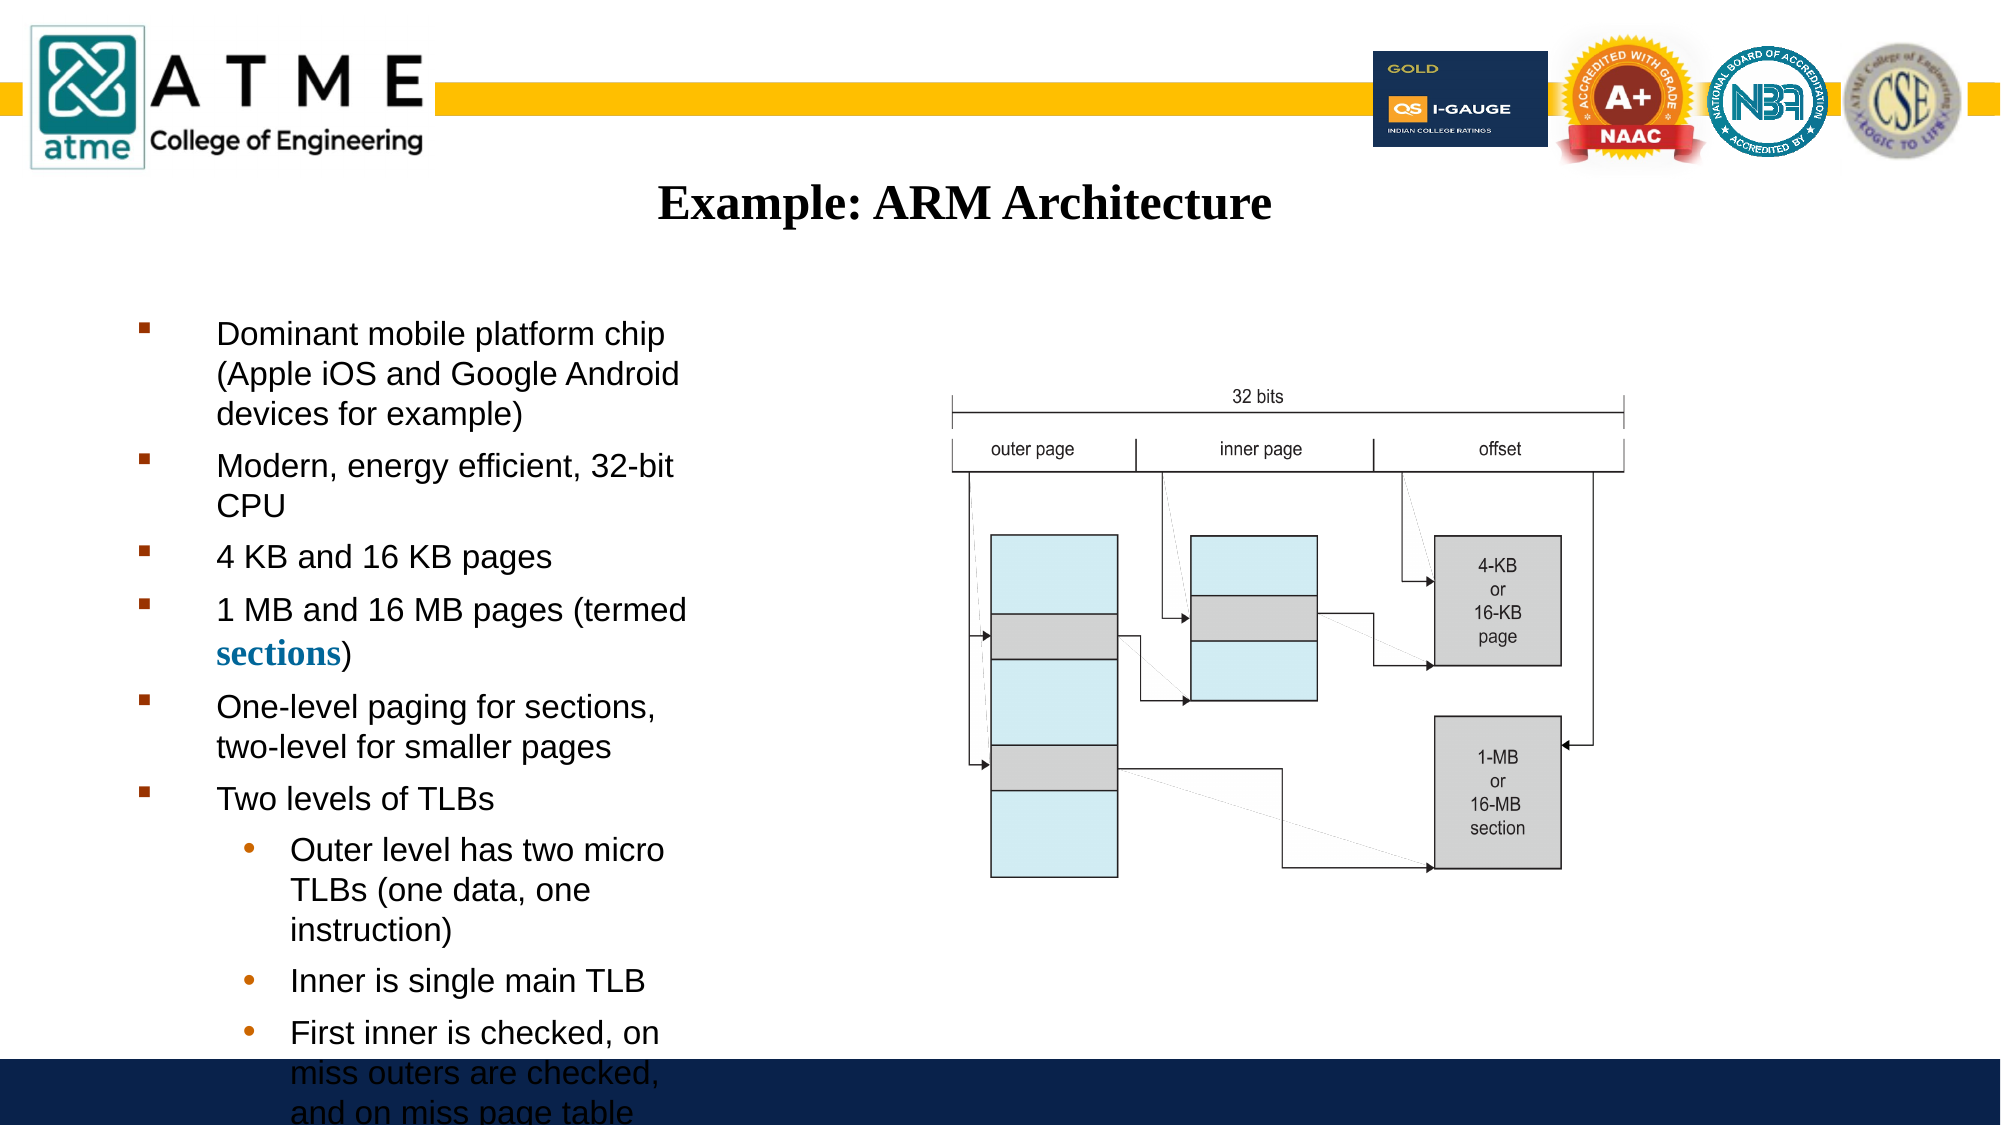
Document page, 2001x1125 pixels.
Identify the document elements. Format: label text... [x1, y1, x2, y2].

picture [22, 15, 435, 178]
picture [0, 1059, 2001, 1125]
picture [1373, 20, 1828, 162]
picture [951, 385, 1625, 878]
picture [1840, 26, 1968, 176]
text_box Dominant mobile platform chip (Apple iOS and Google Android devices for example) Modern, energy efficient, 32-bit CPU 4 KB and 16 KB pages 1 MB and 16 MB pages (termed sections) One-level paging for sections, two-level for smaller pages Two levels of TLBs Outer level has two micro TLBs (one data, one instruction) Inner is single main TLB First inner is checked, on miss outers are checked, and on miss page table walk performed by CPU [125, 307, 704, 1036]
title Example: ARM Architecture [642, 162, 1934, 257]
